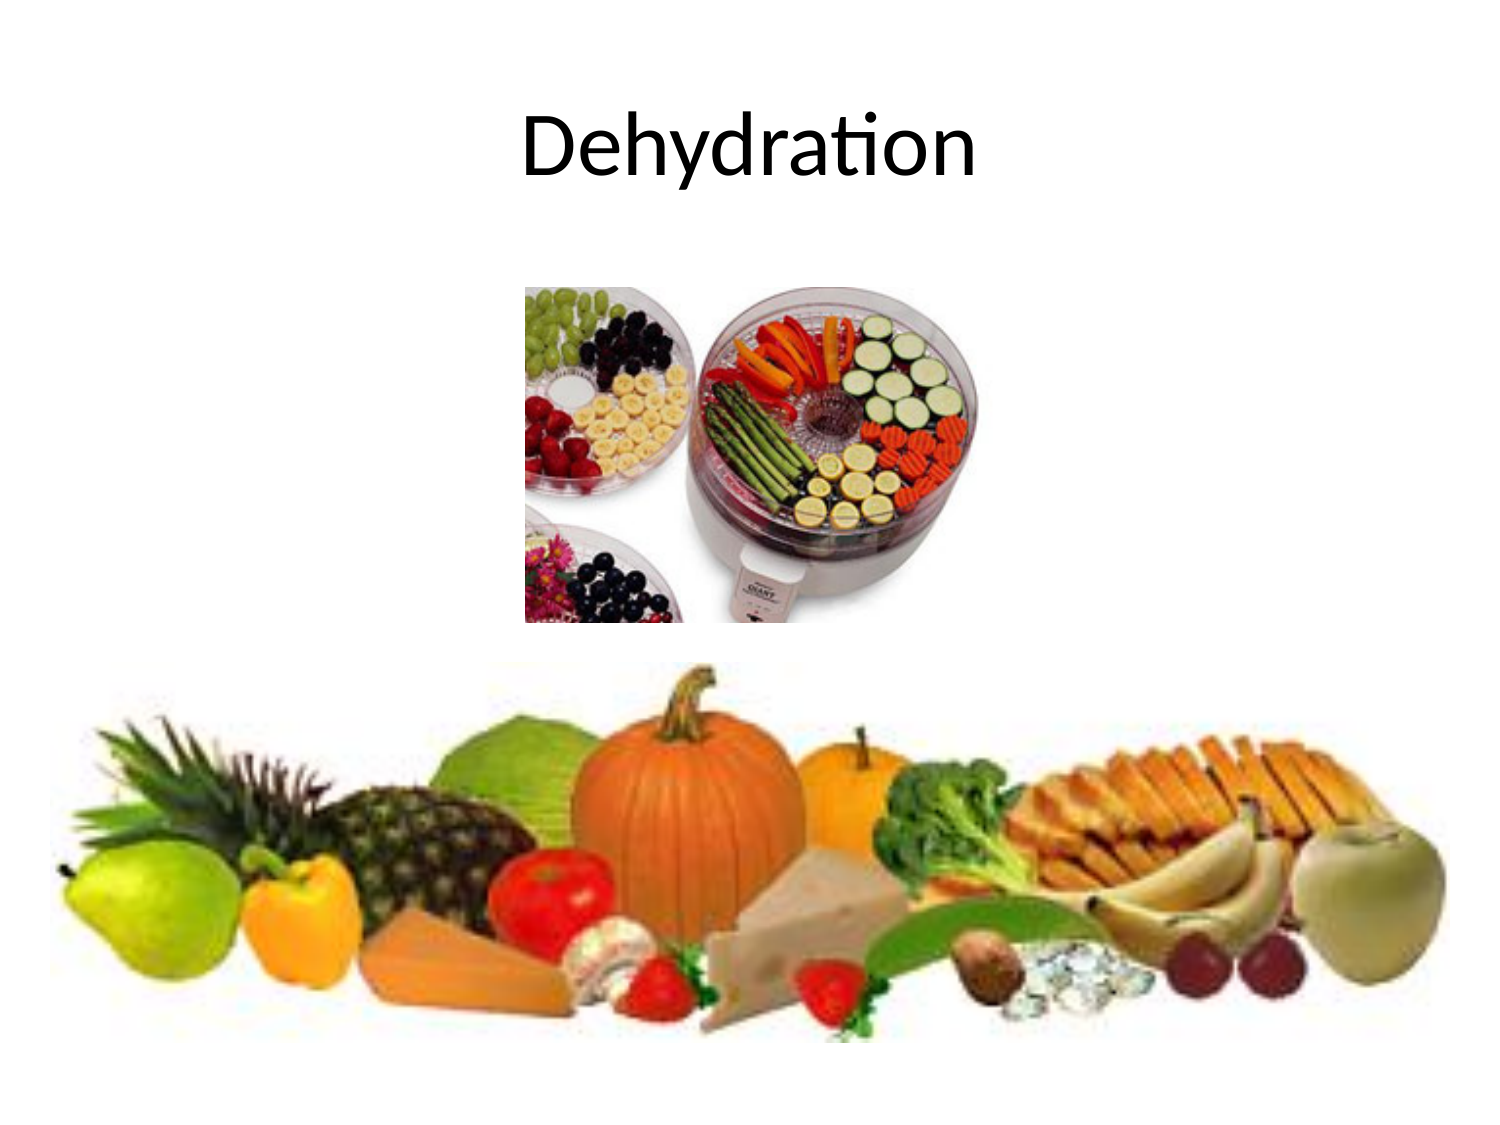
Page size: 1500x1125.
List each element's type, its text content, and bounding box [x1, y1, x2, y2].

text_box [524, 287, 1013, 623]
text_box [49, 662, 1451, 1043]
title Dehydration [75, 45, 1425, 233]
